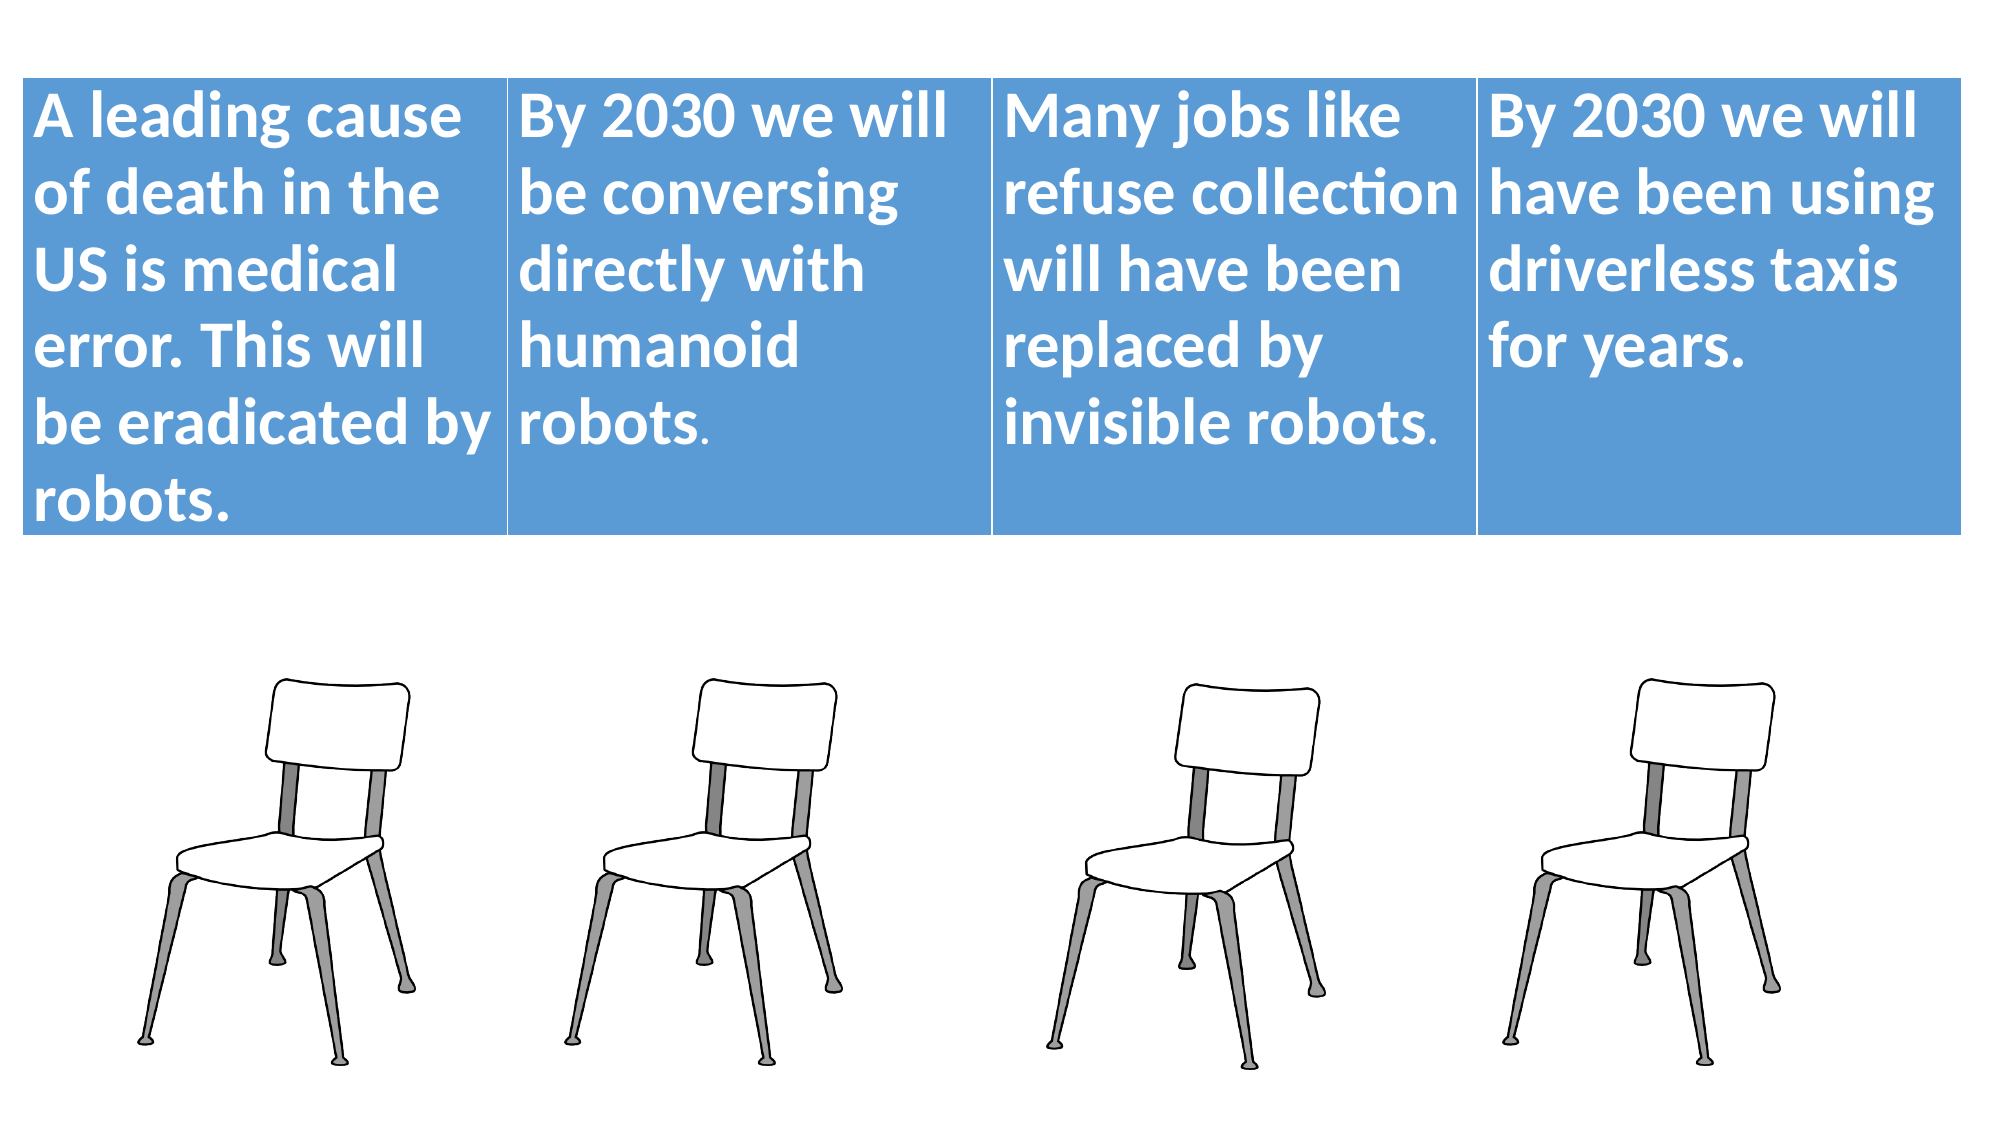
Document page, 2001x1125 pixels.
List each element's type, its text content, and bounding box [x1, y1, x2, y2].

picture [1046, 683, 1326, 1070]
table_header By 2030 we will have been using driverless taxis for years. [1478, 78, 1961, 535]
picture [137, 678, 417, 1066]
picture [564, 678, 843, 1066]
table_header A leading cause of death in the US is medical error. This will be eradicated by robots. [23, 78, 507, 535]
table_header By 2030 we will be conversing directly with humanoid robots. [508, 78, 991, 535]
table_header Many jobs like refuse collection will have been replaced by invisible robots. [993, 78, 1476, 535]
picture [1502, 678, 1781, 1066]
